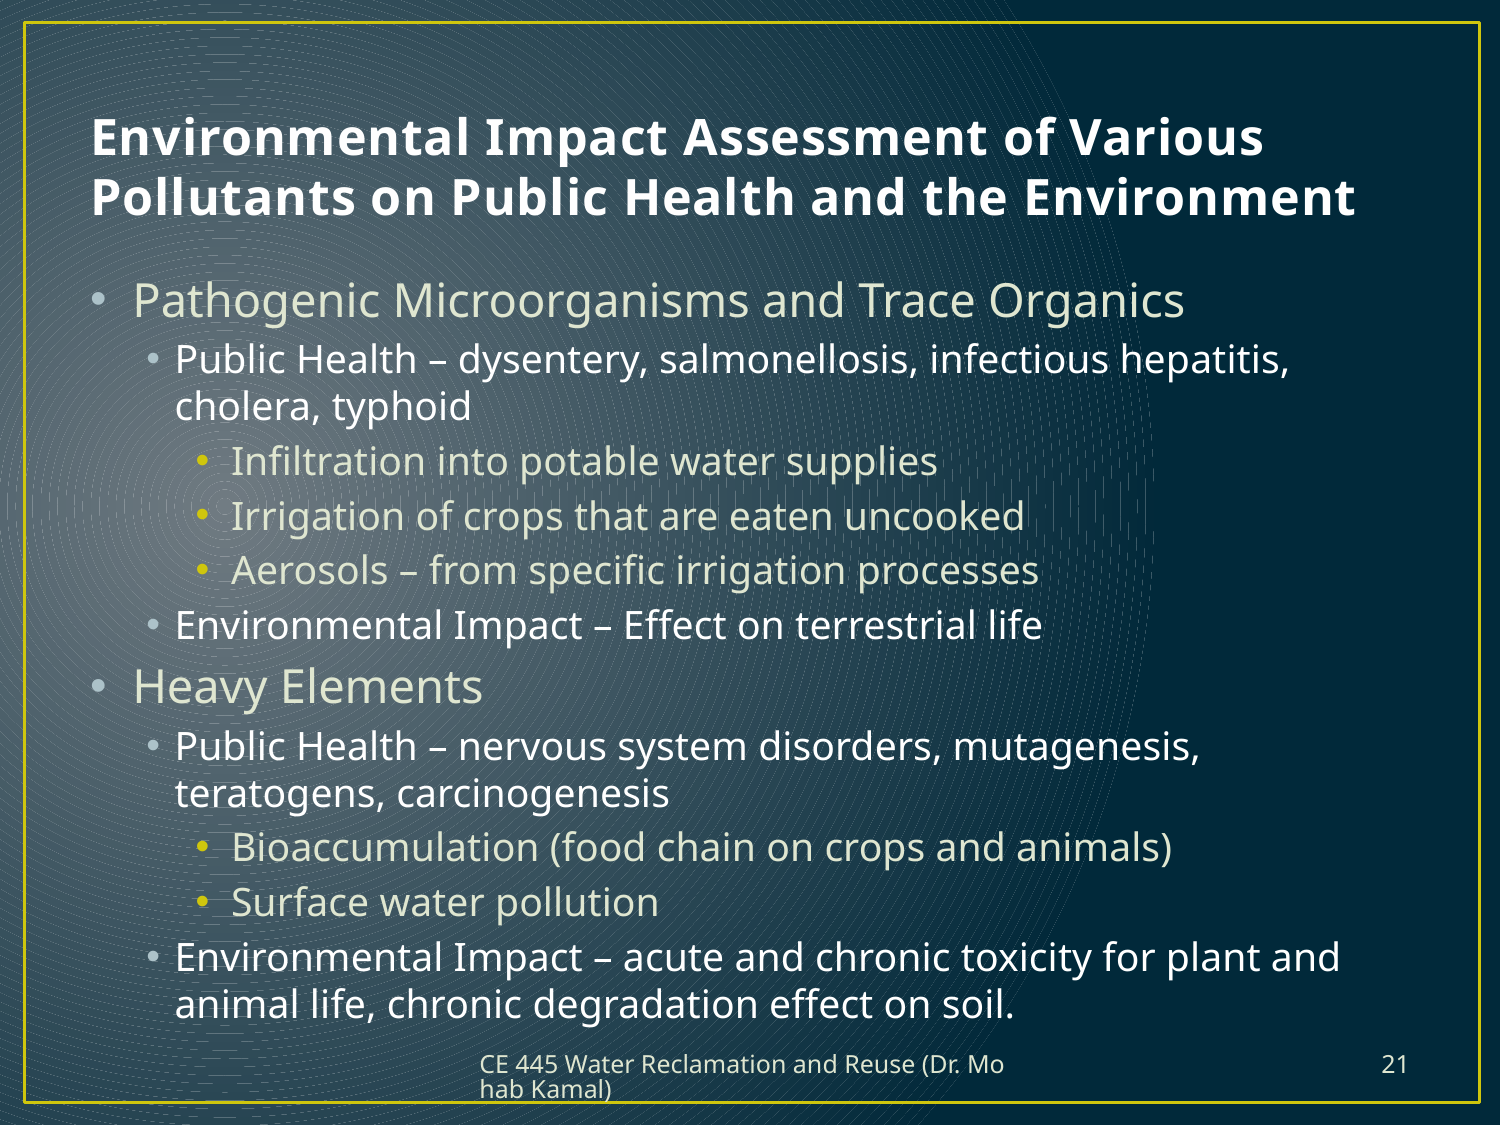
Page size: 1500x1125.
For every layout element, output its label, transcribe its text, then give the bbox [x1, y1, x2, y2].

footer CE 445 Water Reclamation and Reuse (Dr. Mohab Kamal) [464, 1035, 1036, 1096]
slide_number 21 [1074, 1035, 1425, 1096]
title Environmental Impact Assessment of Various Pollutants on Public Health and the Environment [75, 45, 1425, 233]
list Pathogenic Microorganisms and Trace Organics Public Health – dysentery, salmonellosis, infectious hepatitis, cholera, typhoid Infiltration into potable water supplies Irrigation of crops that are eaten uncooked Aerosols – from specific irrigation processes Environmental Impact – Effect on terrestrial life Heavy Elements Public Health – nervous system disorders, mutagenesis, teratogens, carcinogenesis Bioaccumulation (food chain on crops and animals) Surface water pollution Environmental Impact – acute and chronic toxicity for plant and animal life, chronic degradation effect on soil. [75, 262, 1425, 1038]
